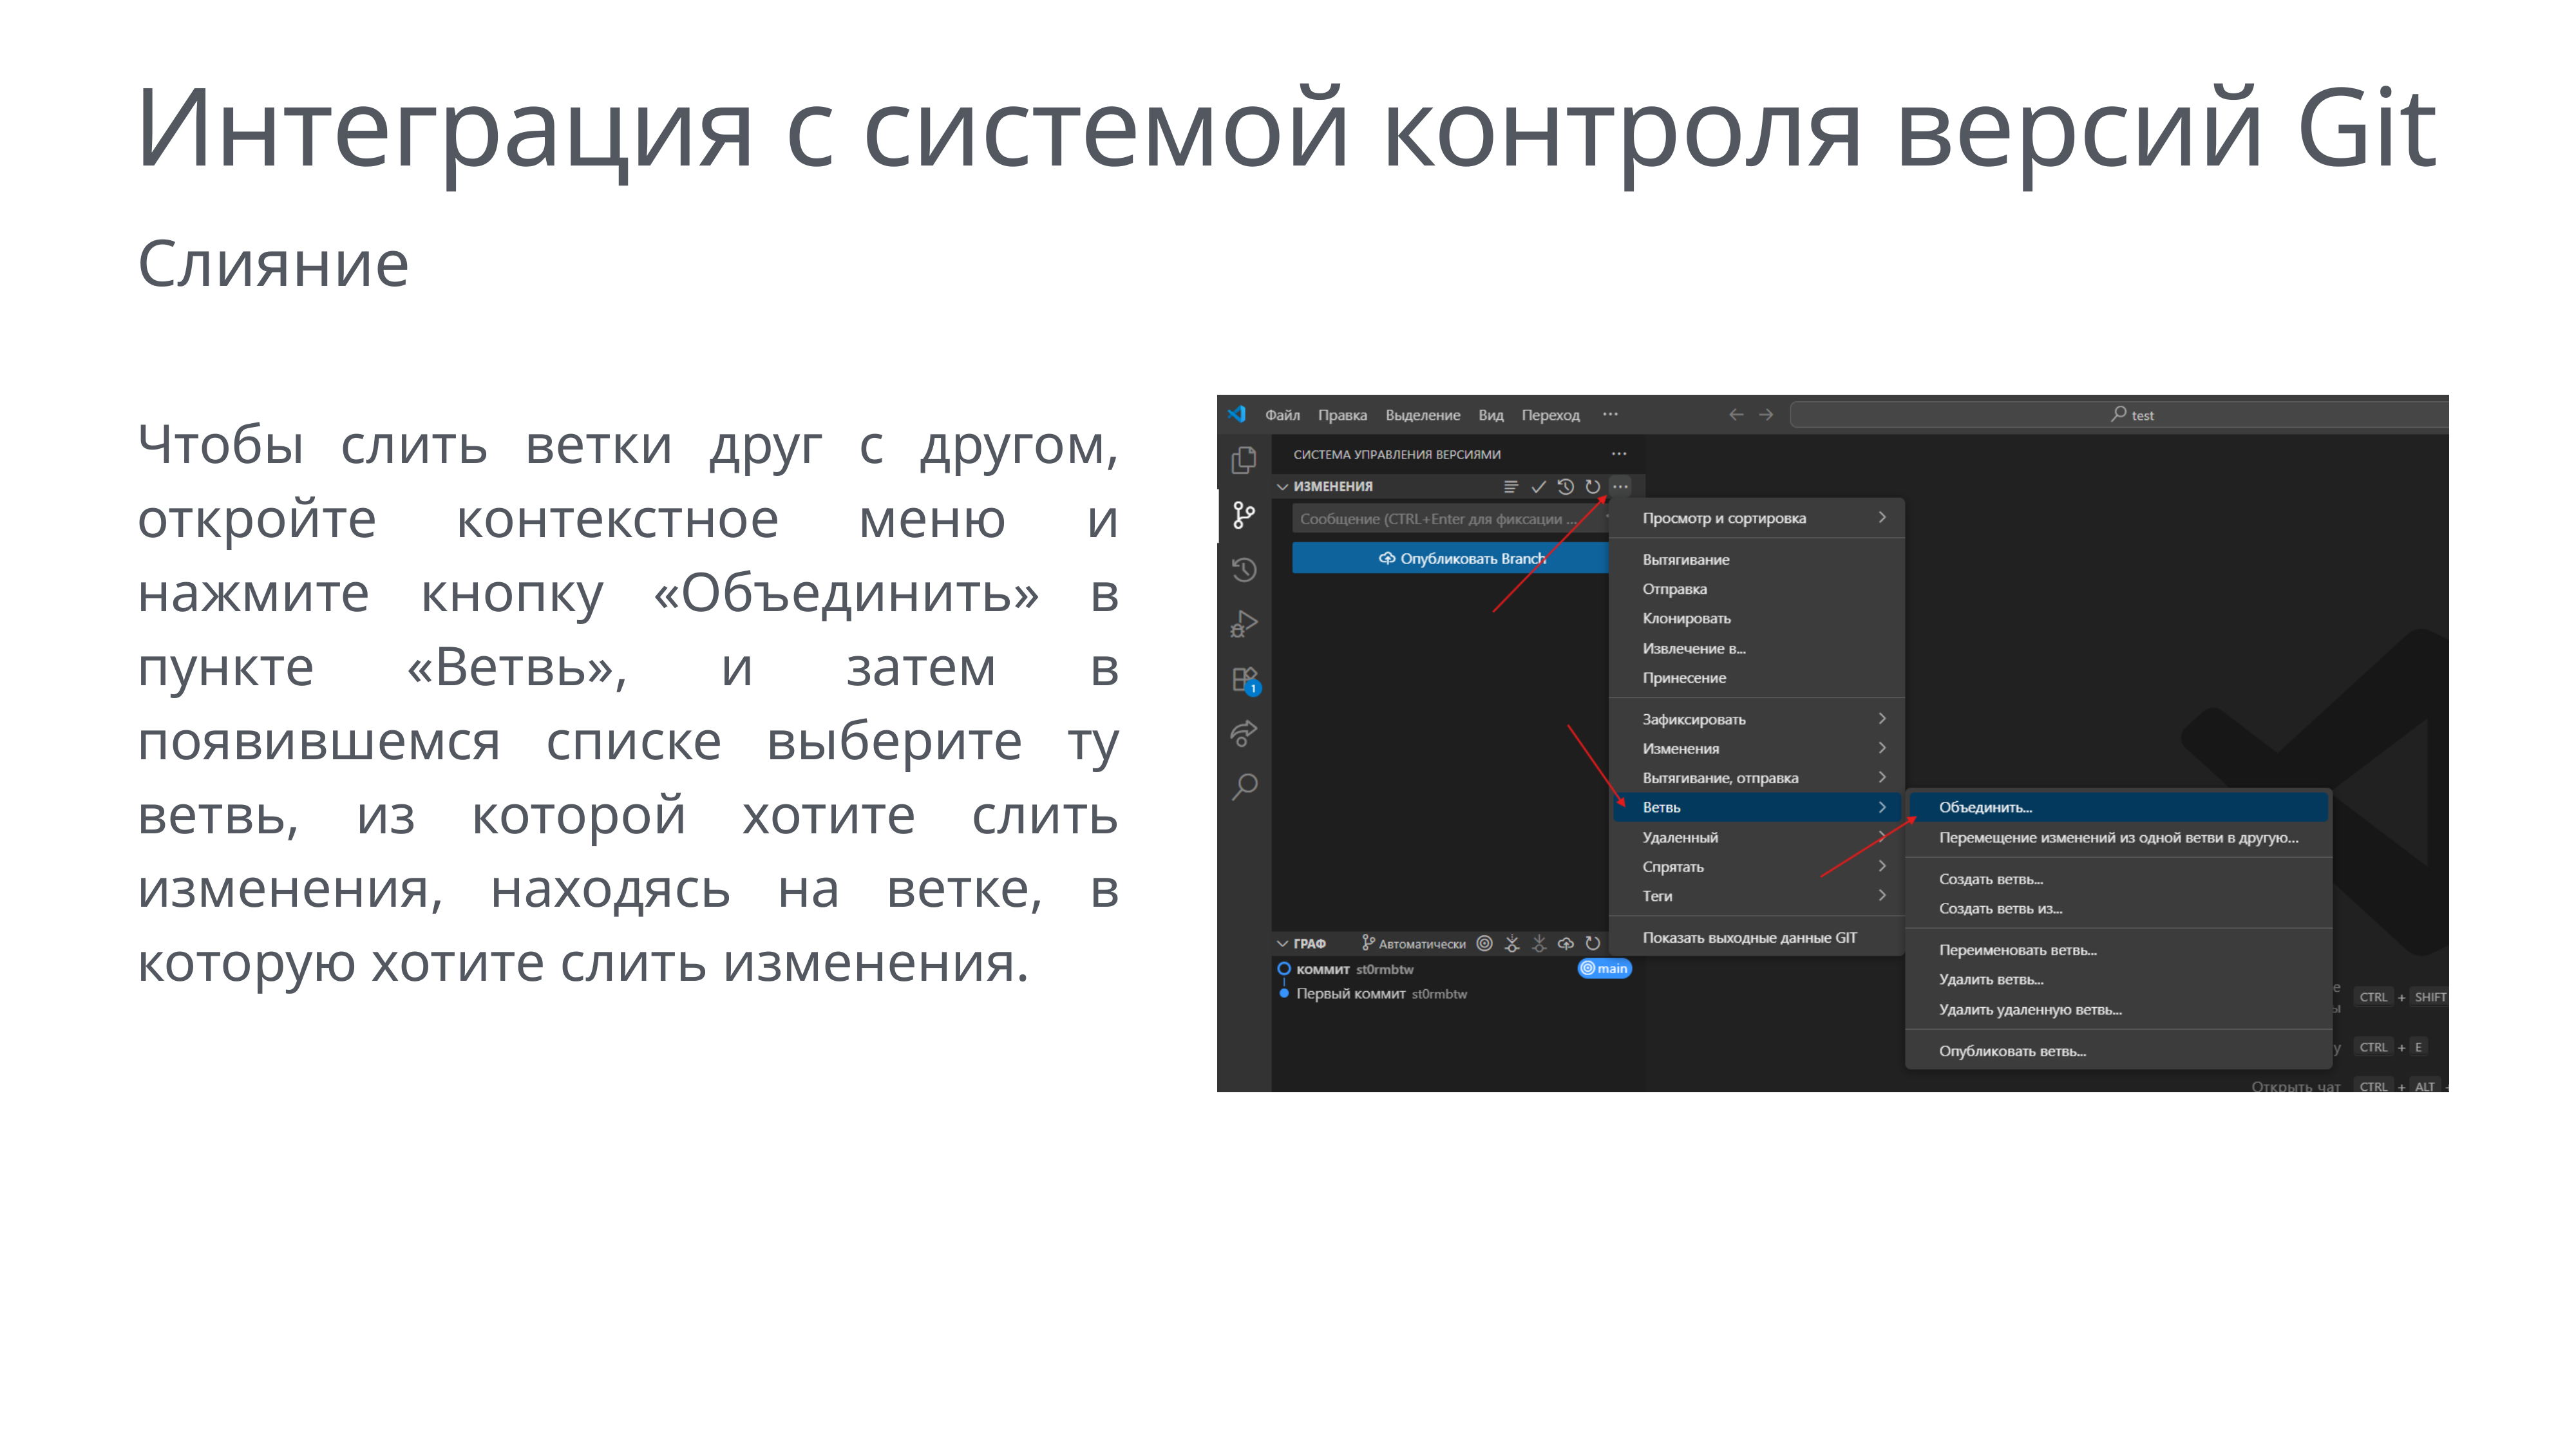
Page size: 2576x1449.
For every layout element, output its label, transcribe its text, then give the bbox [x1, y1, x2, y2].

text_box Чтобы слить ветки друг с другом, откройте контекстное меню и нажмите кнопку «Объединить» в пункте «Ветвь», и затем в появившемся списке выберите ту ветвь, из которой хотите слить изменения, находясь на ветке, в которую хотите слить изменения. [127, 395, 1131, 997]
text_box Слияние [127, 205, 2449, 305]
title Интеграция с системой контроля версий Git [127, 66, 2449, 205]
picture [1217, 395, 2449, 1092]
